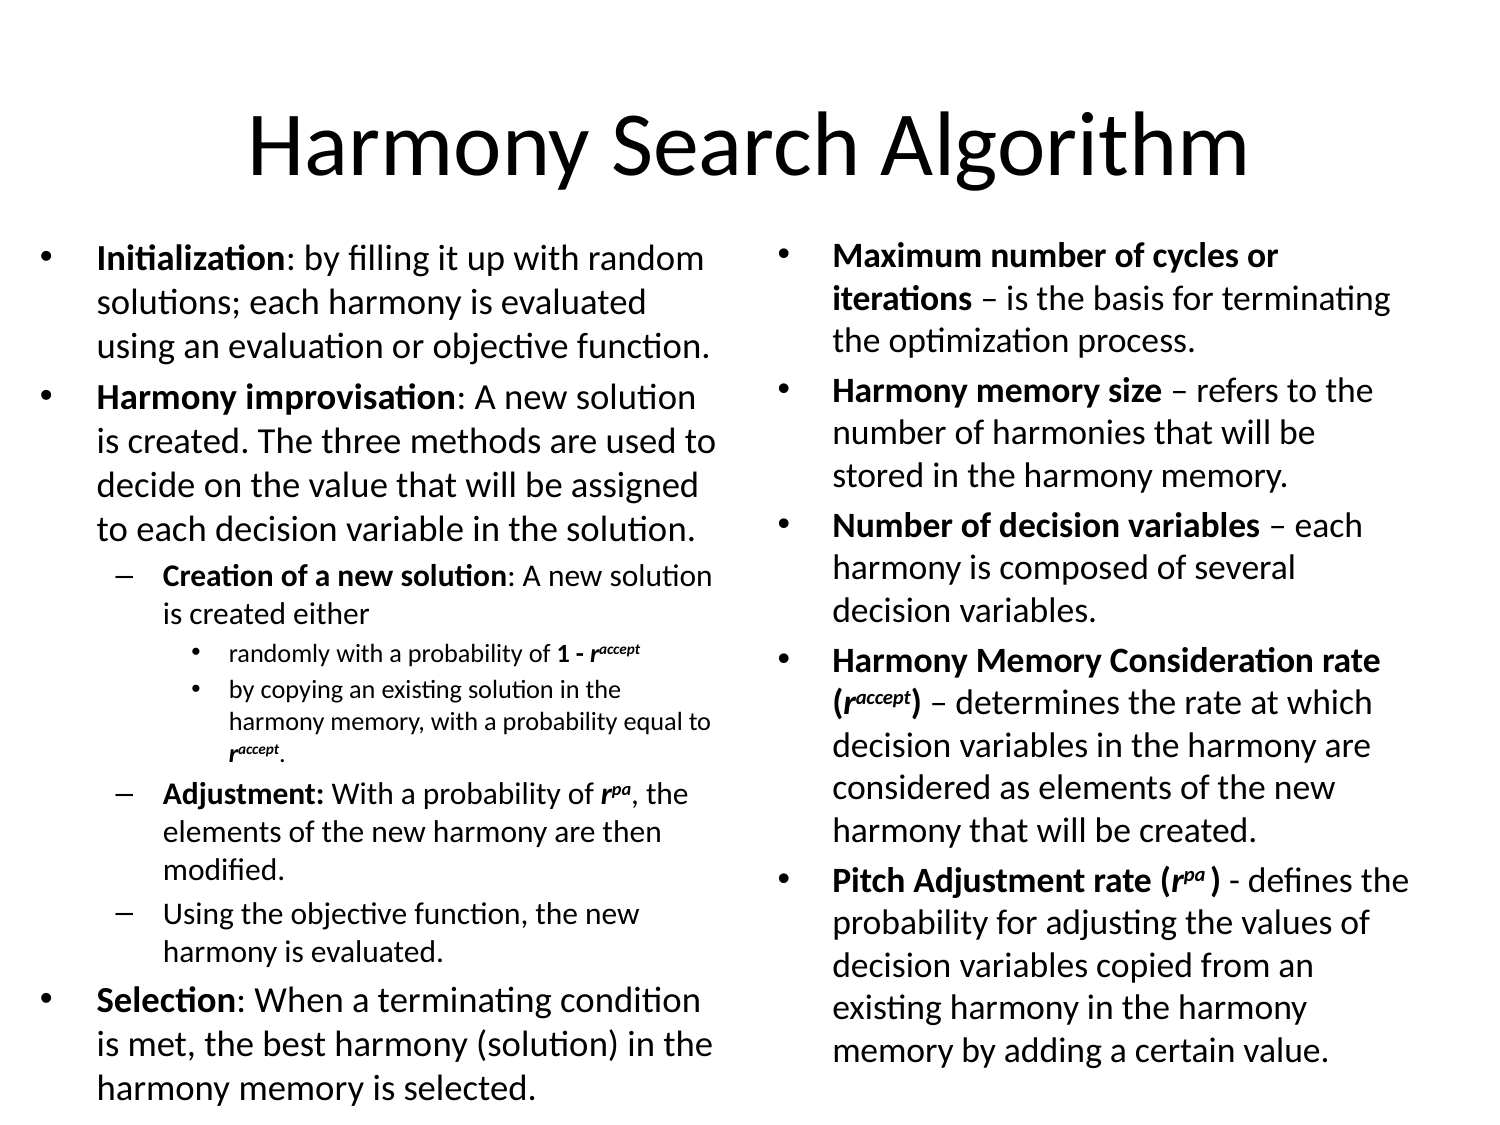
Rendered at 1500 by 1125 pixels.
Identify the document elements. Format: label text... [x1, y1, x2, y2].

list Maximum number of cycles or iterations – is the basis for terminating the optimization process. Harmony memory size – refers to the number of harmonies that will be stored in the harmony memory. Number of decision variables – each harmony is composed of several decision variables. Harmony Memory Consideration rate (raccept) – determines the rate at which decision variables in the harmony are considered as elements of the new harmony that will be created. Pitch Adjustment rate (rpa ) - defines the probability for adjusting the values of decision variables copied from an existing harmony in the harmony memory by adding a certain value. [762, 174, 1425, 1100]
title Harmony Search Algorithm [75, 45, 1425, 233]
list Initialization: by filling it up with random solutions; each harmony is evaluated using an evaluation or objective function. Harmony improvisation: A new solution is created. The three methods are used to decide on the value that will be assigned to each decision variable in the solution. Creation of a new solution: A new solution is created either randomly with a probability of 1 - raccept by copying an existing solution in the harmony memory, with a probability equal to raccept. Adjustment: With a probability of rpa, the elements of the new harmony are then modified. Using the objective function, the new harmony is evaluated. Selection: When a terminating condition is met, the best harmony (solution) in the harmony memory is selected. [24, 174, 738, 1125]
